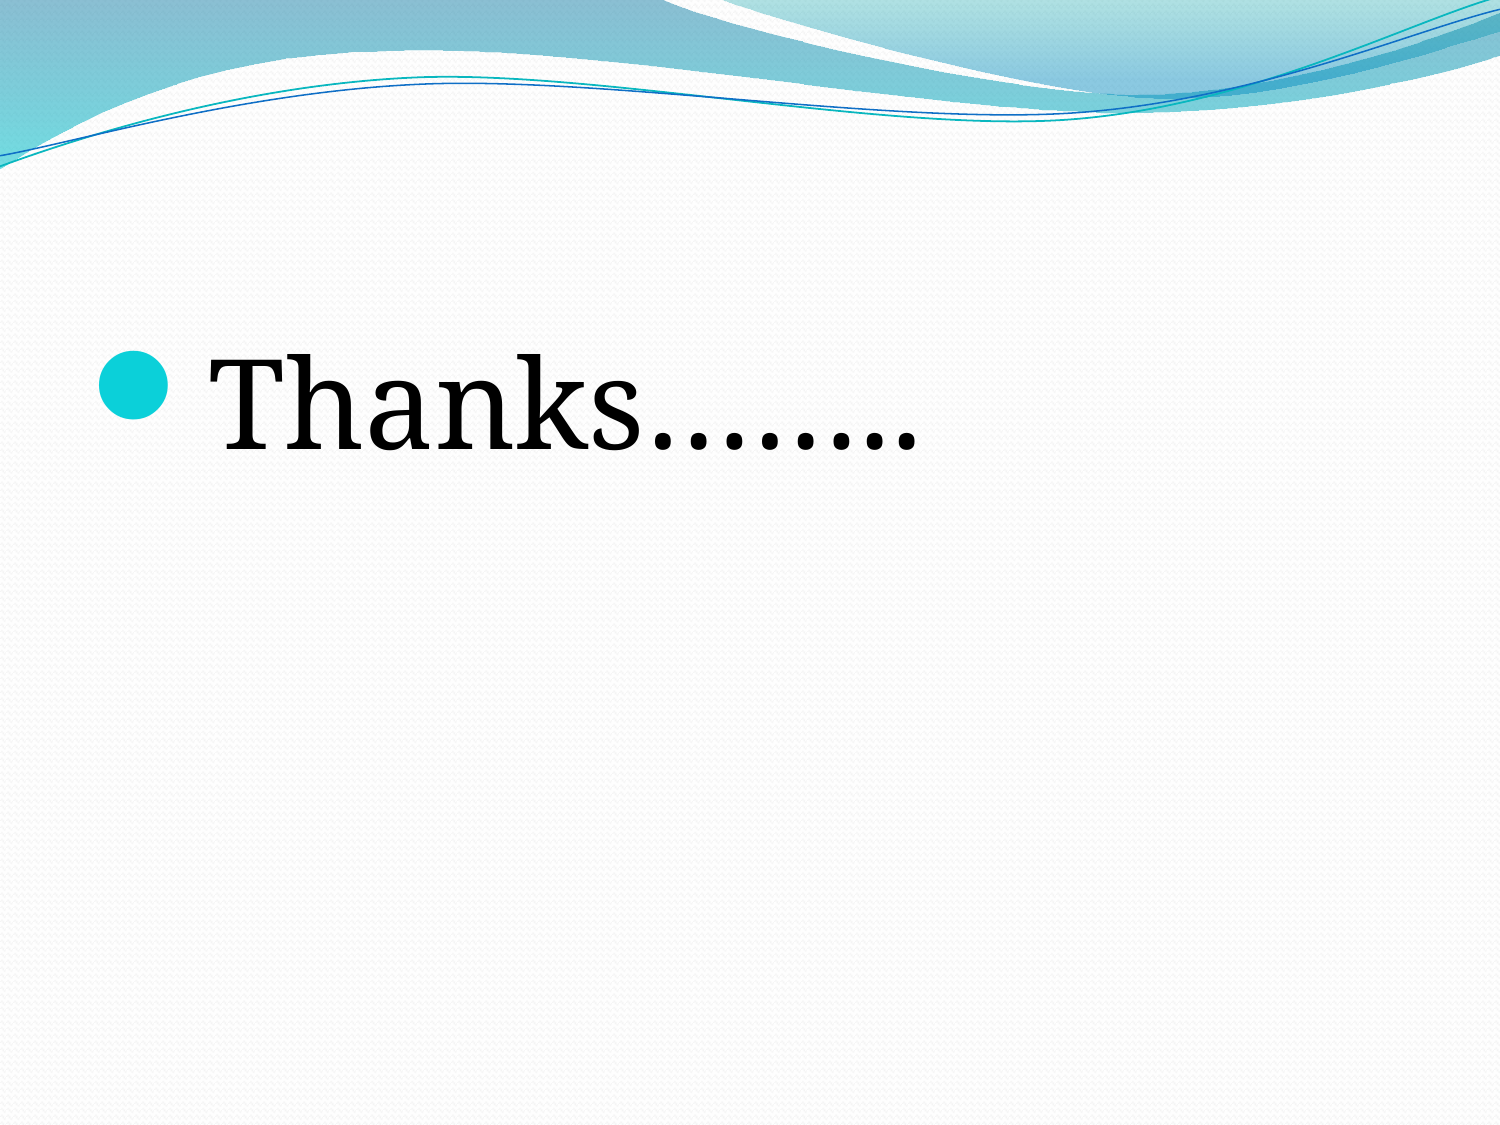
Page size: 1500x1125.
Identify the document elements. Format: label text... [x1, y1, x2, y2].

list Thanks…….. [75, 317, 1425, 1038]
